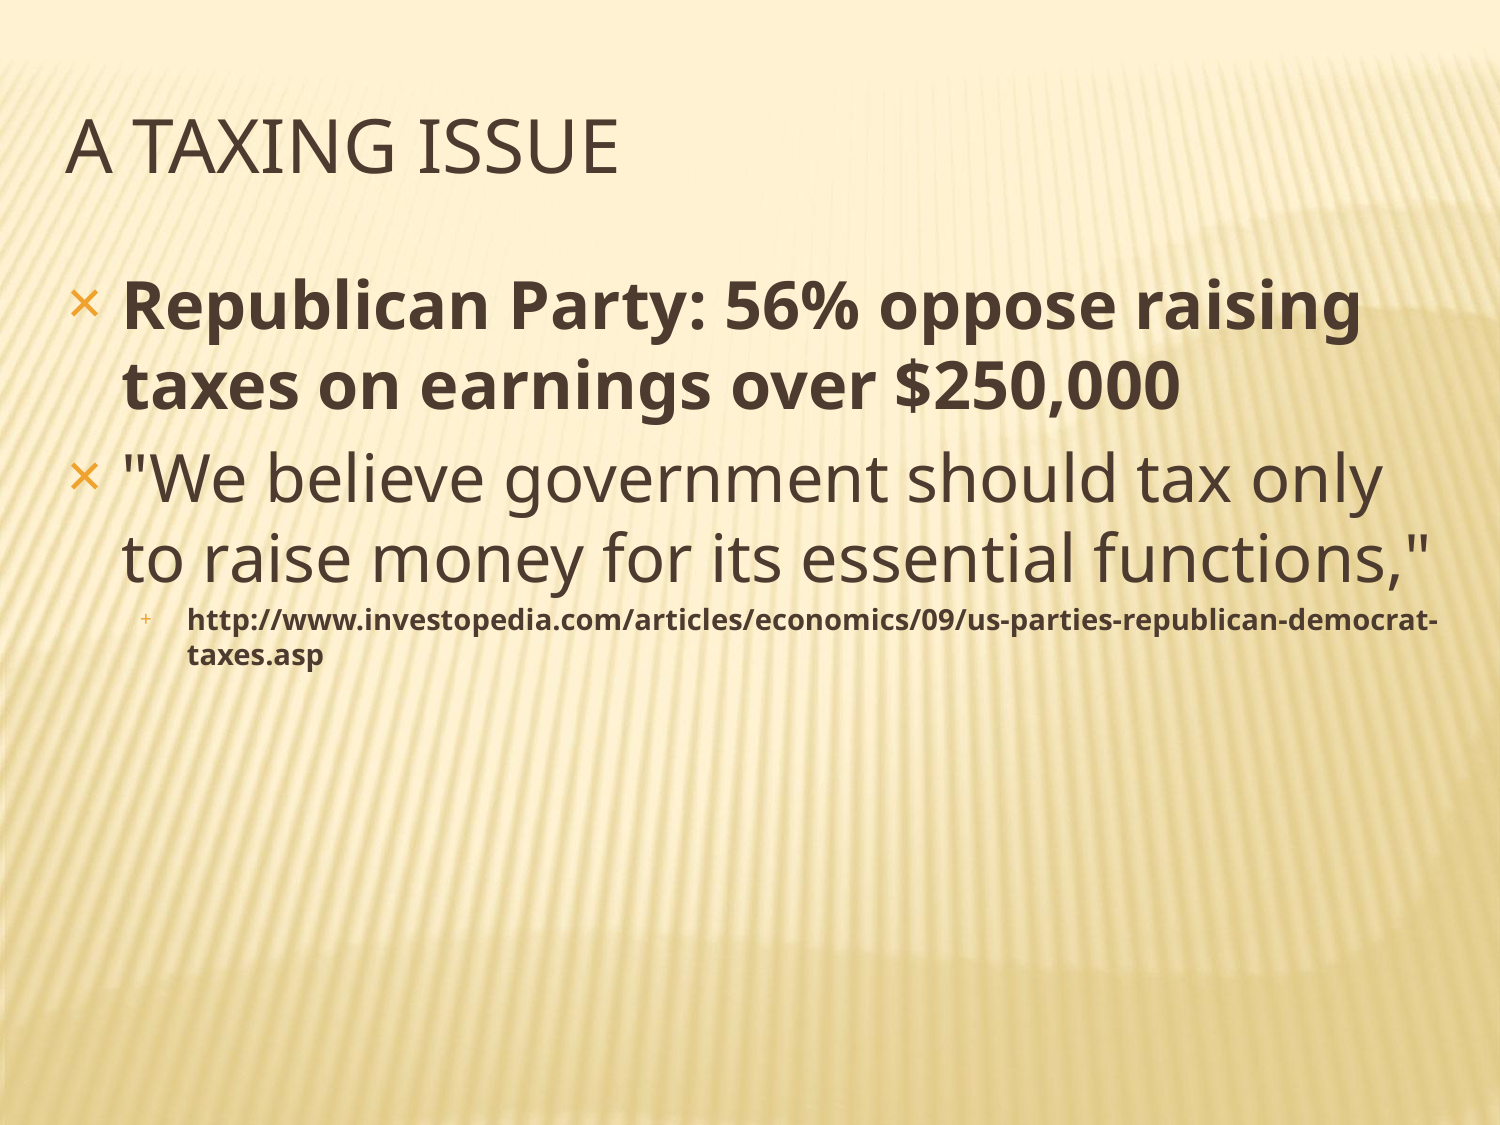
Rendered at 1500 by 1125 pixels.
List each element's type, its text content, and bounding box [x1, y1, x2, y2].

title A taxing issue [50, 75, 1475, 213]
picture [0, 0, 1500, 1125]
list Republican Party: 56% oppose raising taxes on earnings over $250,000 "We believe government should tax only to raise money for its essential functions," http://www.investopedia.com/articles/economics/09/us-parties-republican-democrat-taxes.asp [50, 254, 1475, 998]
